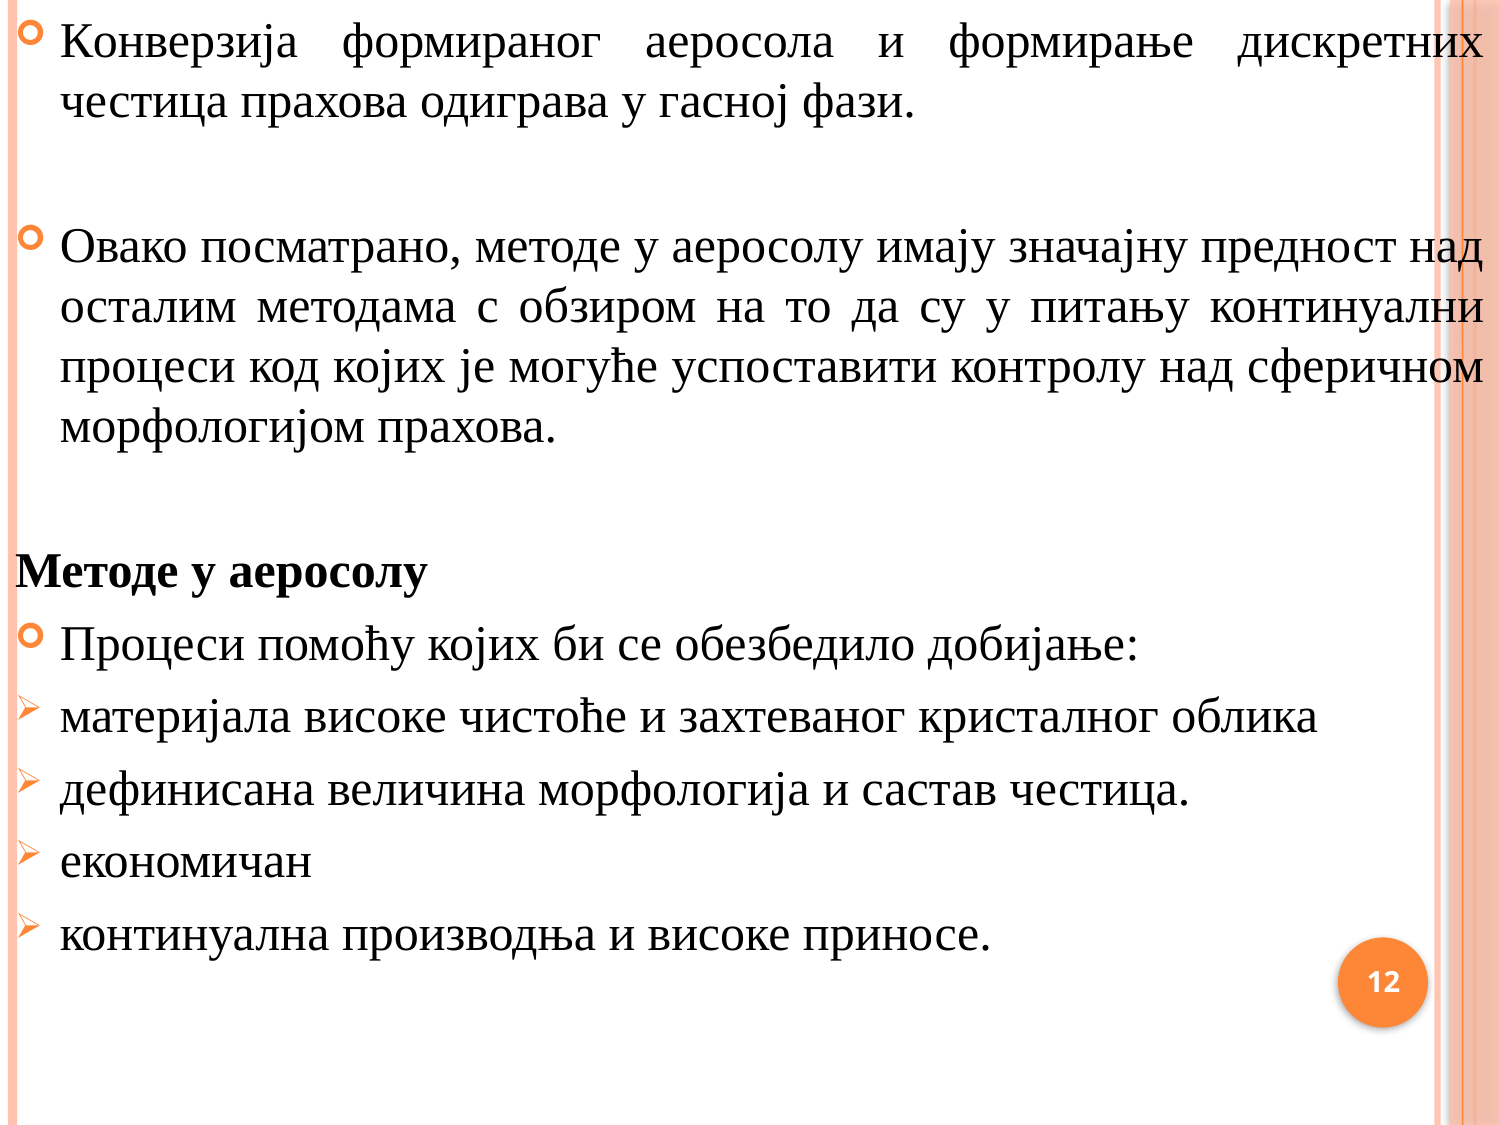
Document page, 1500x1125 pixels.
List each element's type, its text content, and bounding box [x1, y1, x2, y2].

list Конверзија формираног аеросола и формирање дискретних честица прахова одиграва у гасној фази. Овако посматрано, методе у аеросолу имају значајну предност над осталим методама с обзиром на то да су у питању континуални процеси код којих је могуће успоставити контролу над сферичном морфологијом прахова. Методе у аеросолу Процеси помоћу којих би се обезбедило добијање: материјала високе чистоће и захтеваног кристалног облика дефинисана величина морфологија и састав честица. економичан континуална производња и високе приносе. [0, 0, 1500, 1125]
